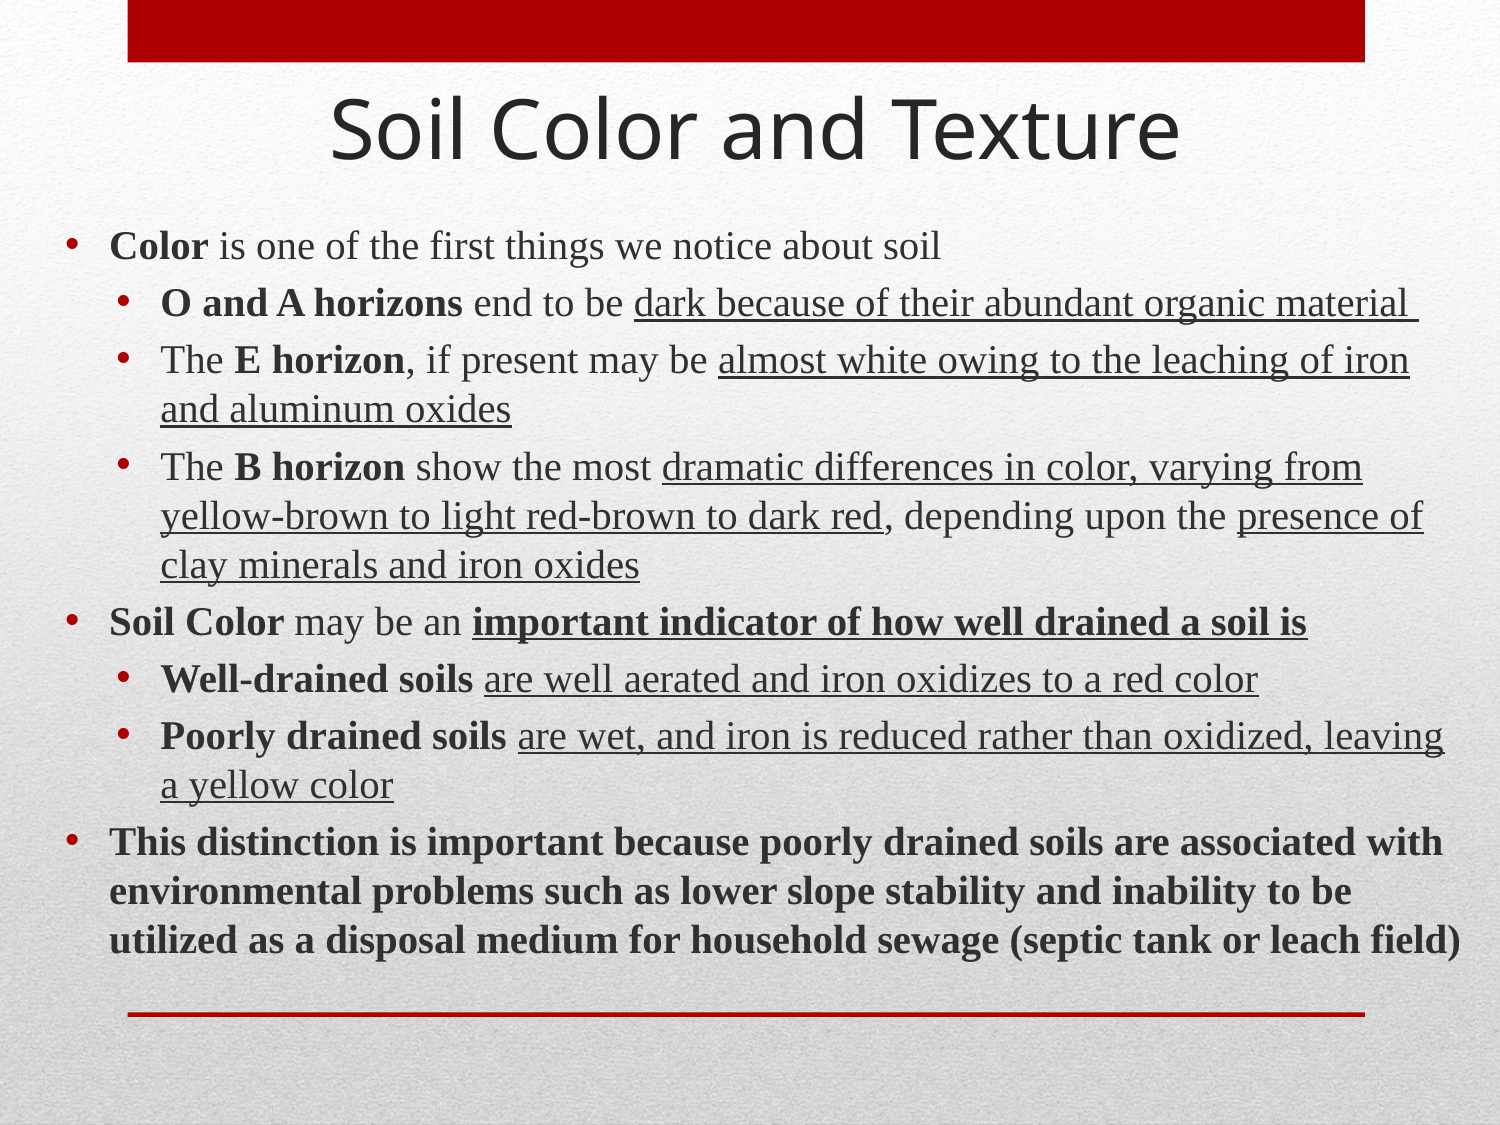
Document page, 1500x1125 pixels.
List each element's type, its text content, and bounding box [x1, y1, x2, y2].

title Soil Color and Texture [187, 0, 1325, 184]
list Color is one of the first things we notice about soil O and A horizons end to be dark because of their abundant organic material The E horizon, if present may be almost white owing to the leaching of iron and aluminum oxides The B horizon show the most dramatic differences in color, varying from yellow-brown to light red-brown to dark red, depending upon the presence of clay minerals and iron oxides Soil Color may be an important indicator of how well drained a soil is Well-drained soils are well aerated and iron oxidizes to a red color Poorly drained soils are wet, and iron is reduced rather than oxidized, leaving a yellow color This distinction is important because poorly drained soils are associated with environmental problems such as lower slope stability and inability to be utilized as a disposal medium for household sewage (septic tank or leach field) [50, 187, 1488, 994]
